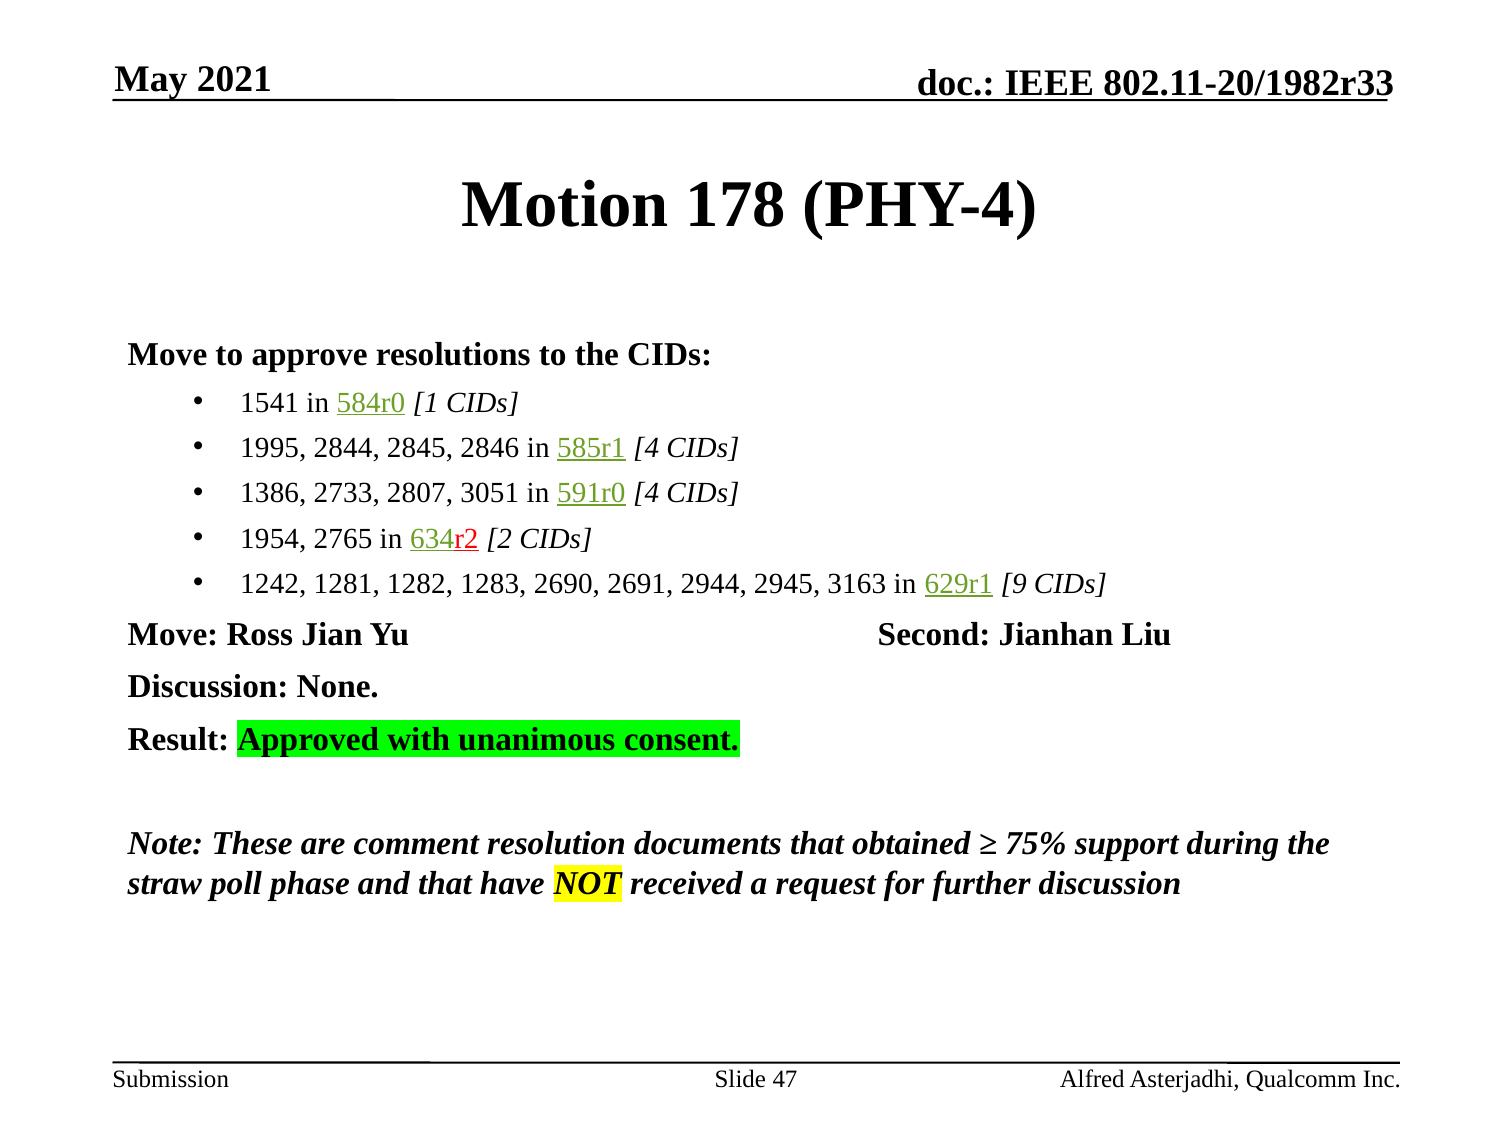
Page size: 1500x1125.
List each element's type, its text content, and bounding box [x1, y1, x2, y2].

slide_number Slide 47 [712, 1061, 800, 1123]
title Motion 178 (PHY-4) [112, 112, 1388, 288]
list Move to approve resolutions to the CIDs: 1541 in 584r0 [1 CIDs] 1995, 2844, 2845, 2846 in 585r1 [4 CIDs] 1386, 2733, 2807, 3051 in 591r0 [4 CIDs] 1954, 2765 in 634r2 [2 CIDs] 1242, 1281, 1282, 1283, 2690, 2691, 2944, 2945, 3163 in 629r1 [9 CIDs] Move: Ross Jian Yu Second: Jianhan Liu Discussion: None. Result: Approved with unanimous consent. Note: These are comment resolution documents that obtained ≥ 75% support during the straw poll phase and that have NOT received a request for further discussion [112, 324, 1388, 1063]
footer Alfred Asterjadhi, Qualcomm Inc. [878, 1061, 1402, 1093]
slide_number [114, 54, 423, 100]
